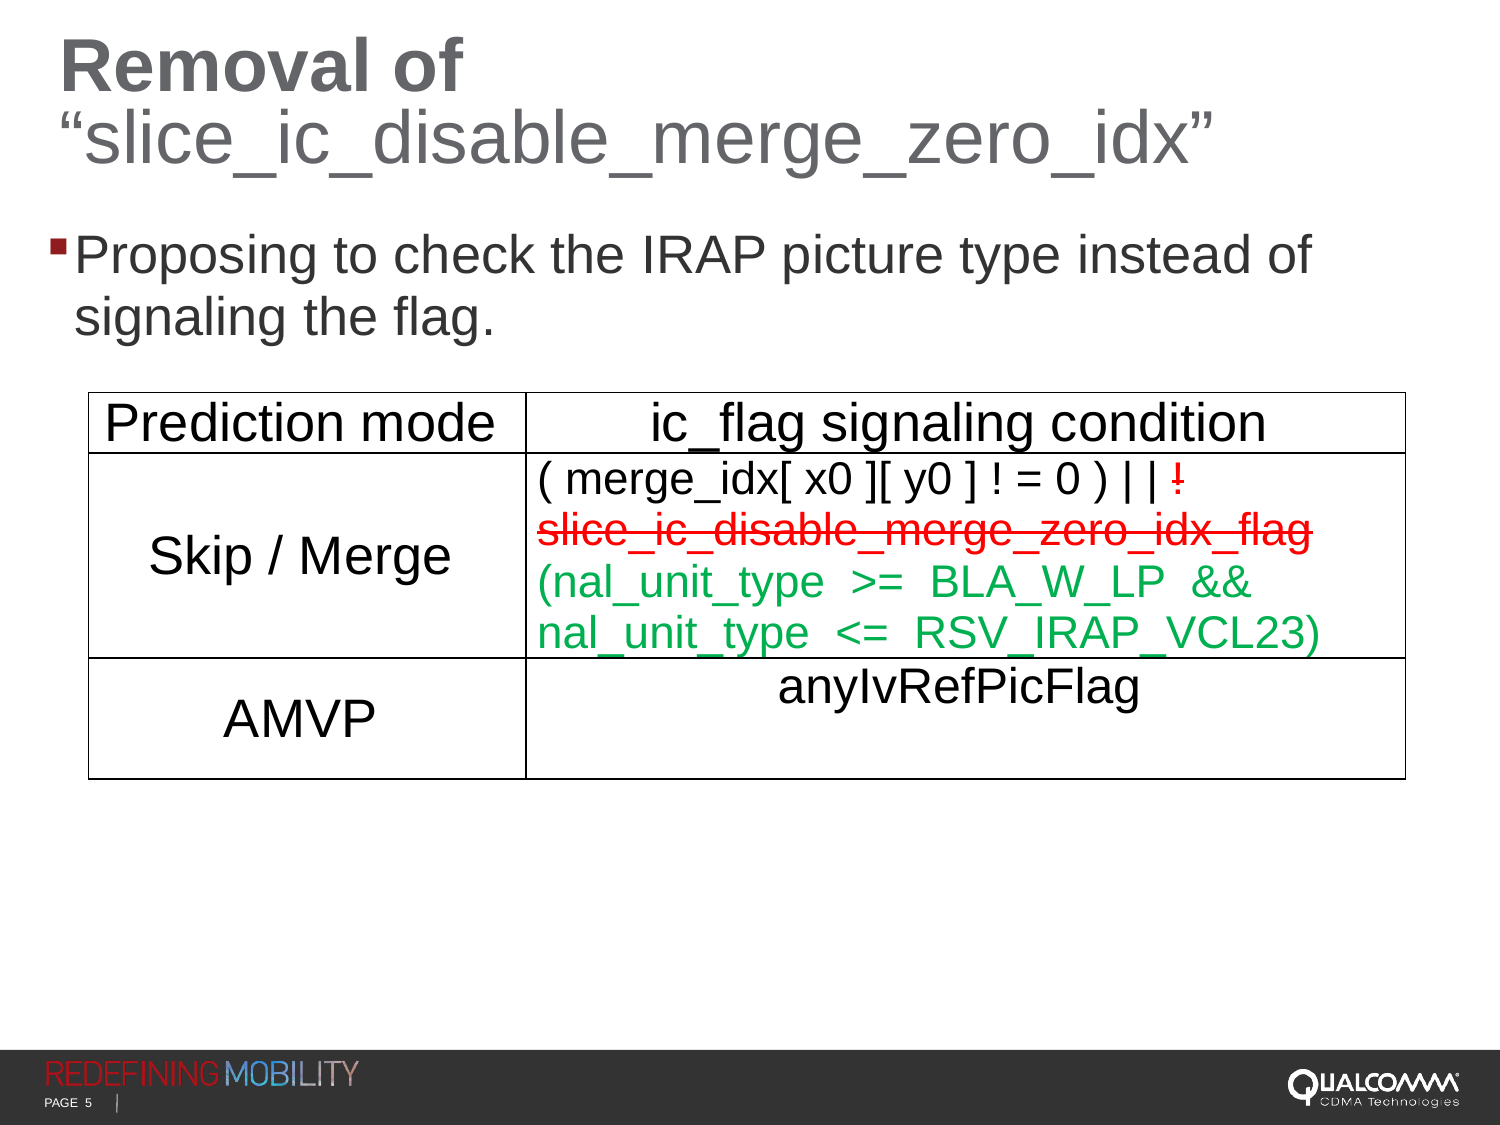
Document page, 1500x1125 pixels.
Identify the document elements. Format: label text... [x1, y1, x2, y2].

table_cell AMVP [89, 659, 525, 778]
table_cell ( merge_idx[ x0 ][ y0 ] ! = 0 ) | | !slice_ic_disable_merge_zero_idx_flag (nal_unit_type >= BLA_W_LP && nal_unit_type <= RSV_IRAP_VCL23) [527, 454, 1405, 657]
table_cell anyIvRefPicFlag [527, 659, 1405, 778]
picture [1278, 1058, 1478, 1114]
list Proposing to check the IRAP picture type instead of signaling the flag. [30, 216, 1469, 1036]
table_header ic_flag signaling condition [527, 393, 1405, 452]
picture [31, 1049, 369, 1098]
title Removal of “slice_ic_disable_merge_zero_idx” [44, 59, 1483, 152]
table_header Prediction mode [89, 393, 525, 452]
table_cell Skip / Merge [89, 454, 525, 657]
